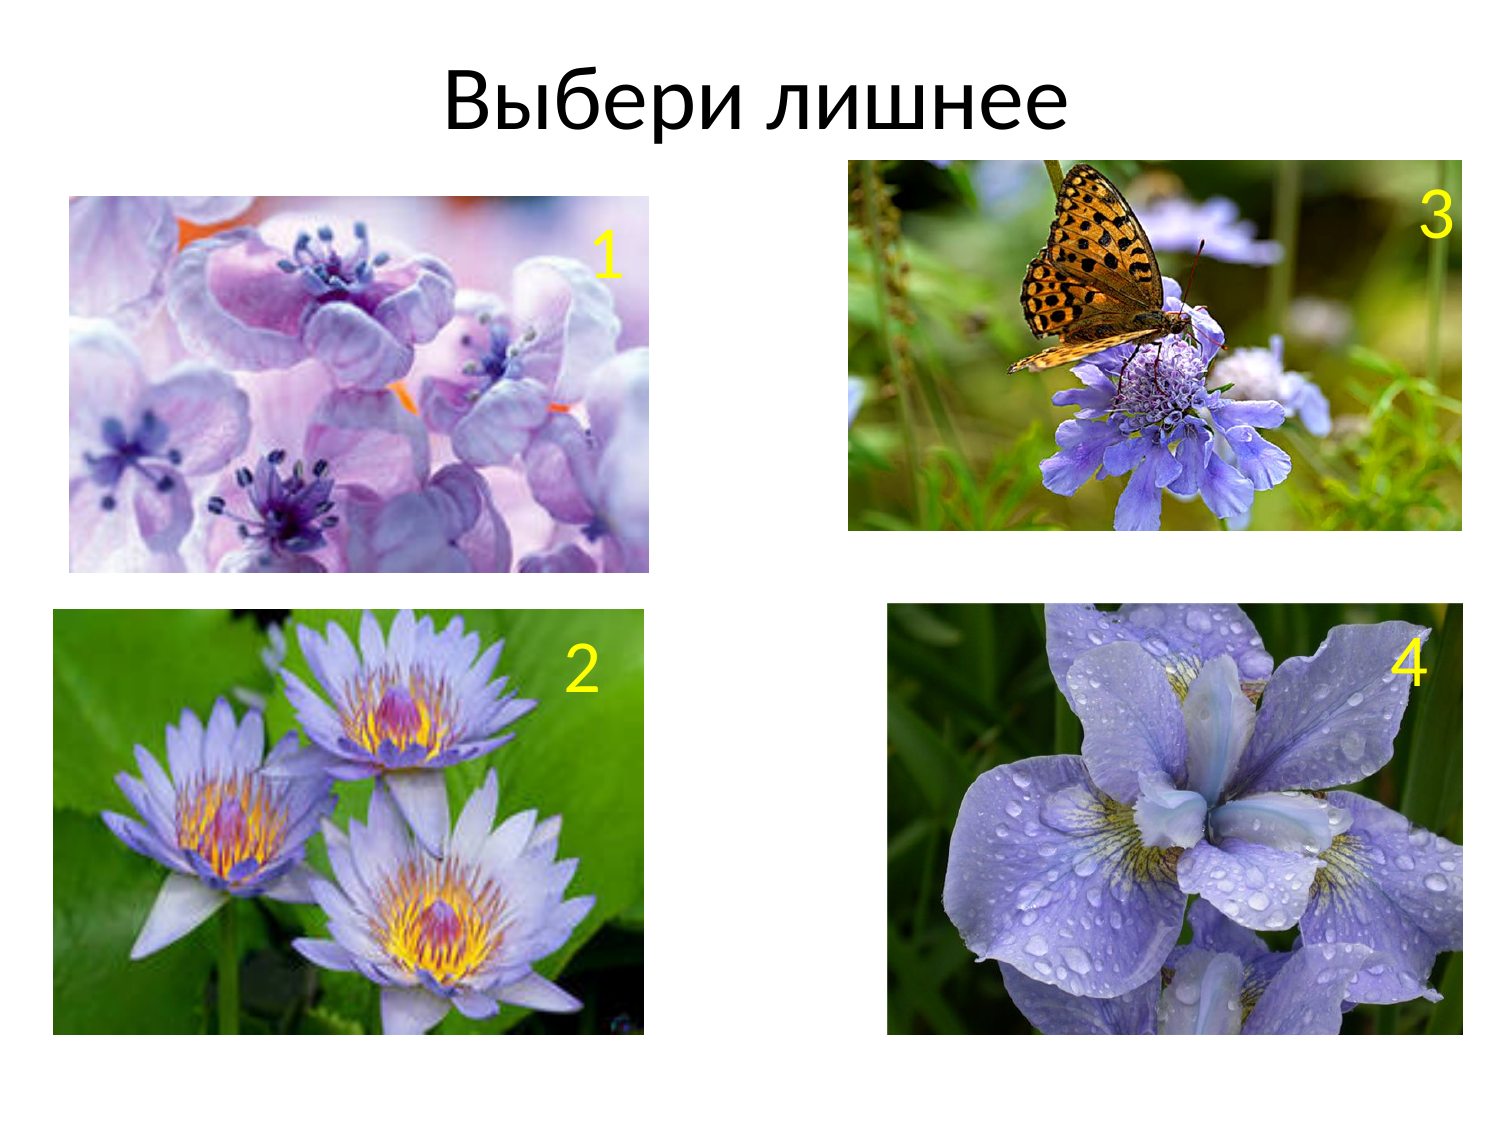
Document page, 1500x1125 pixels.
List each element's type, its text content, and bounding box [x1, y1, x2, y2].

picture [52, 609, 644, 1036]
title Выбери лишнее [88, 24, 1425, 161]
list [69, 196, 649, 573]
picture [887, 603, 1463, 1036]
picture [848, 160, 1463, 531]
